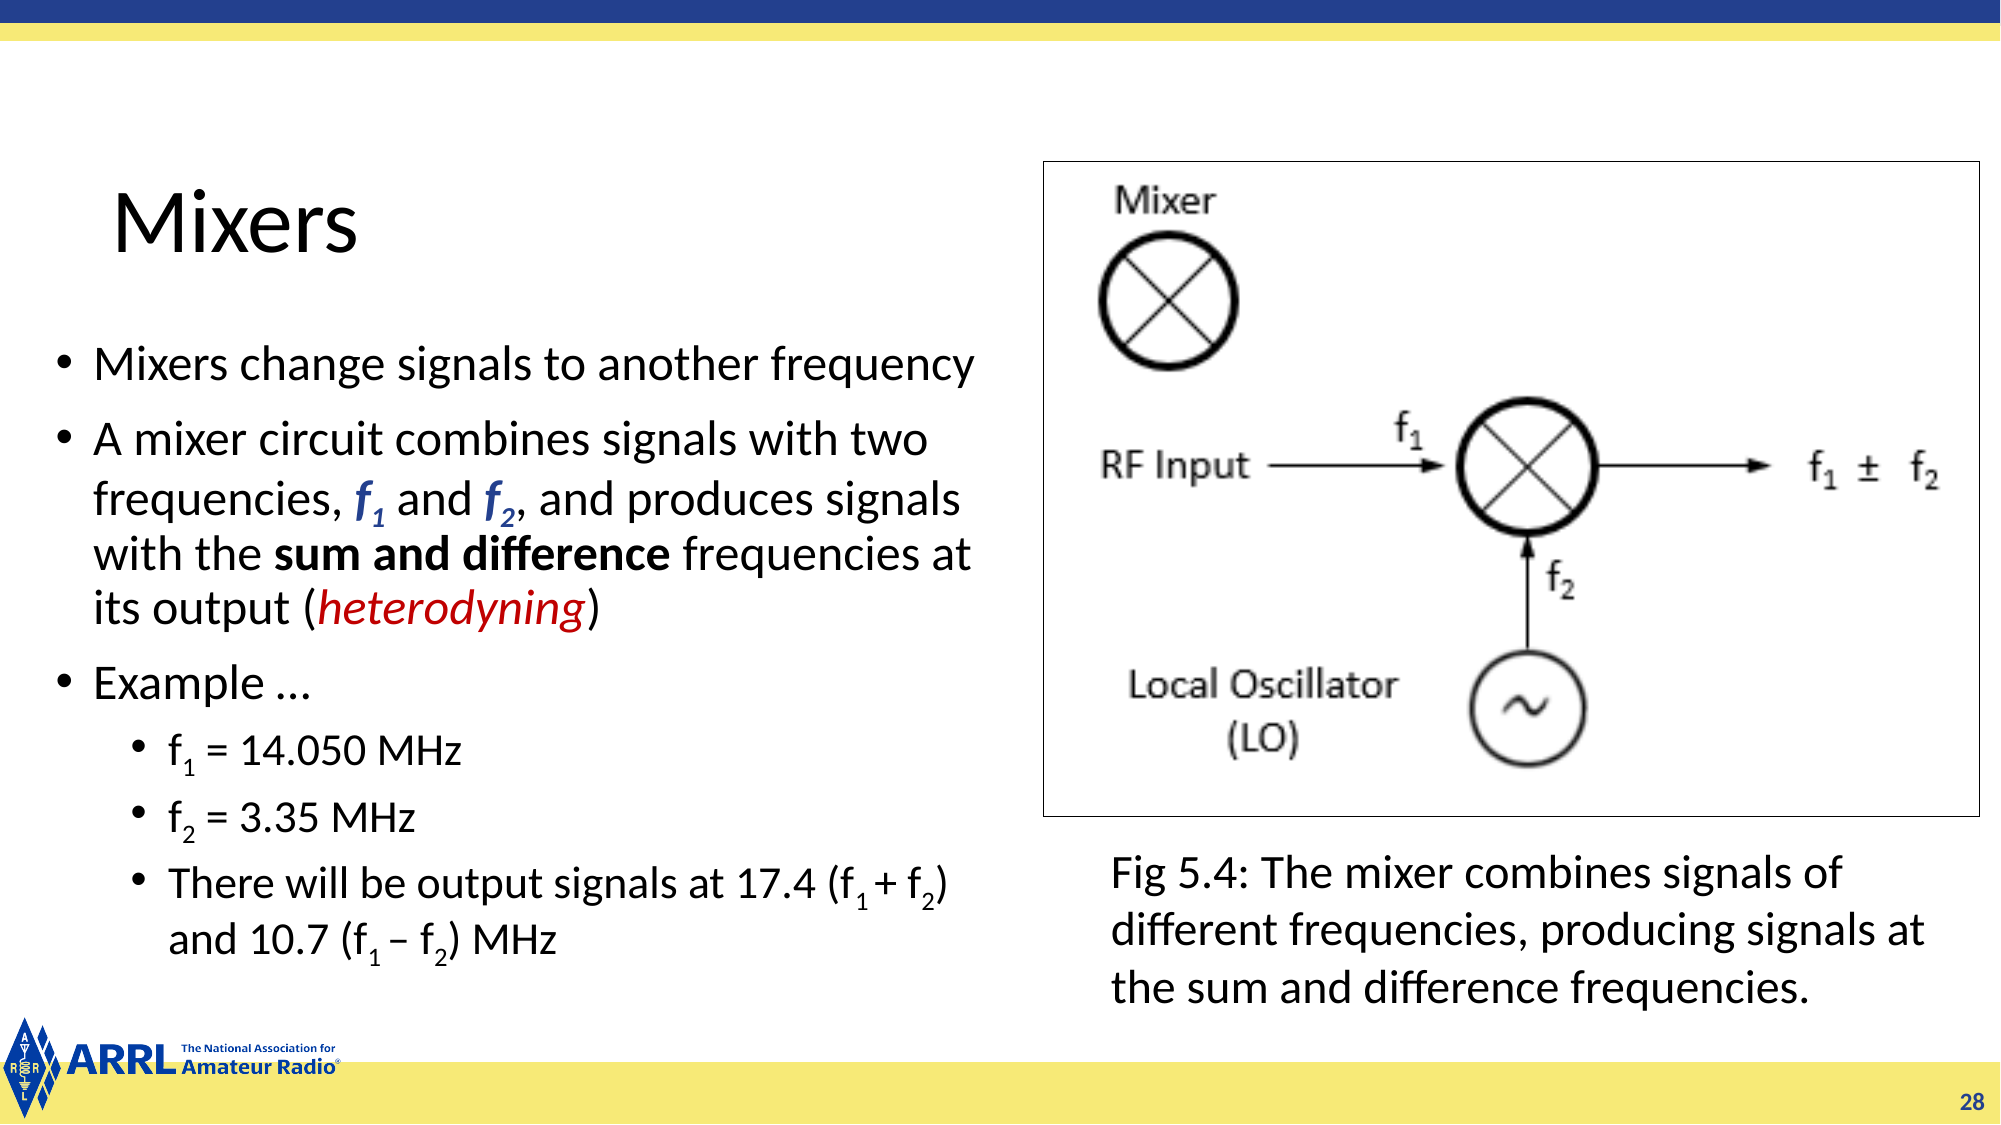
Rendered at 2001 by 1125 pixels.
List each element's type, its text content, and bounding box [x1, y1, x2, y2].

title Mixers [96, 90, 813, 329]
picture [1, 1015, 342, 1121]
list Mixers change signals to another frequency A mixer circuit combines signals with two frequencies, f1 and f2, and produces signals with the sum and difference frequencies at its output (heterodyning) Example … f1 = 14.050 MHz f2 = 3.35 MHz There will be output signals at 17.4 (f1 + f2) and 10.7 (f1 – f2) MHz [40, 329, 1043, 1017]
text_box Fig 5.4: The mixer combines signals of different frequencies, producing signals at the sum and difference frequencies. [1096, 833, 1960, 1021]
picture [1042, 161, 1980, 817]
